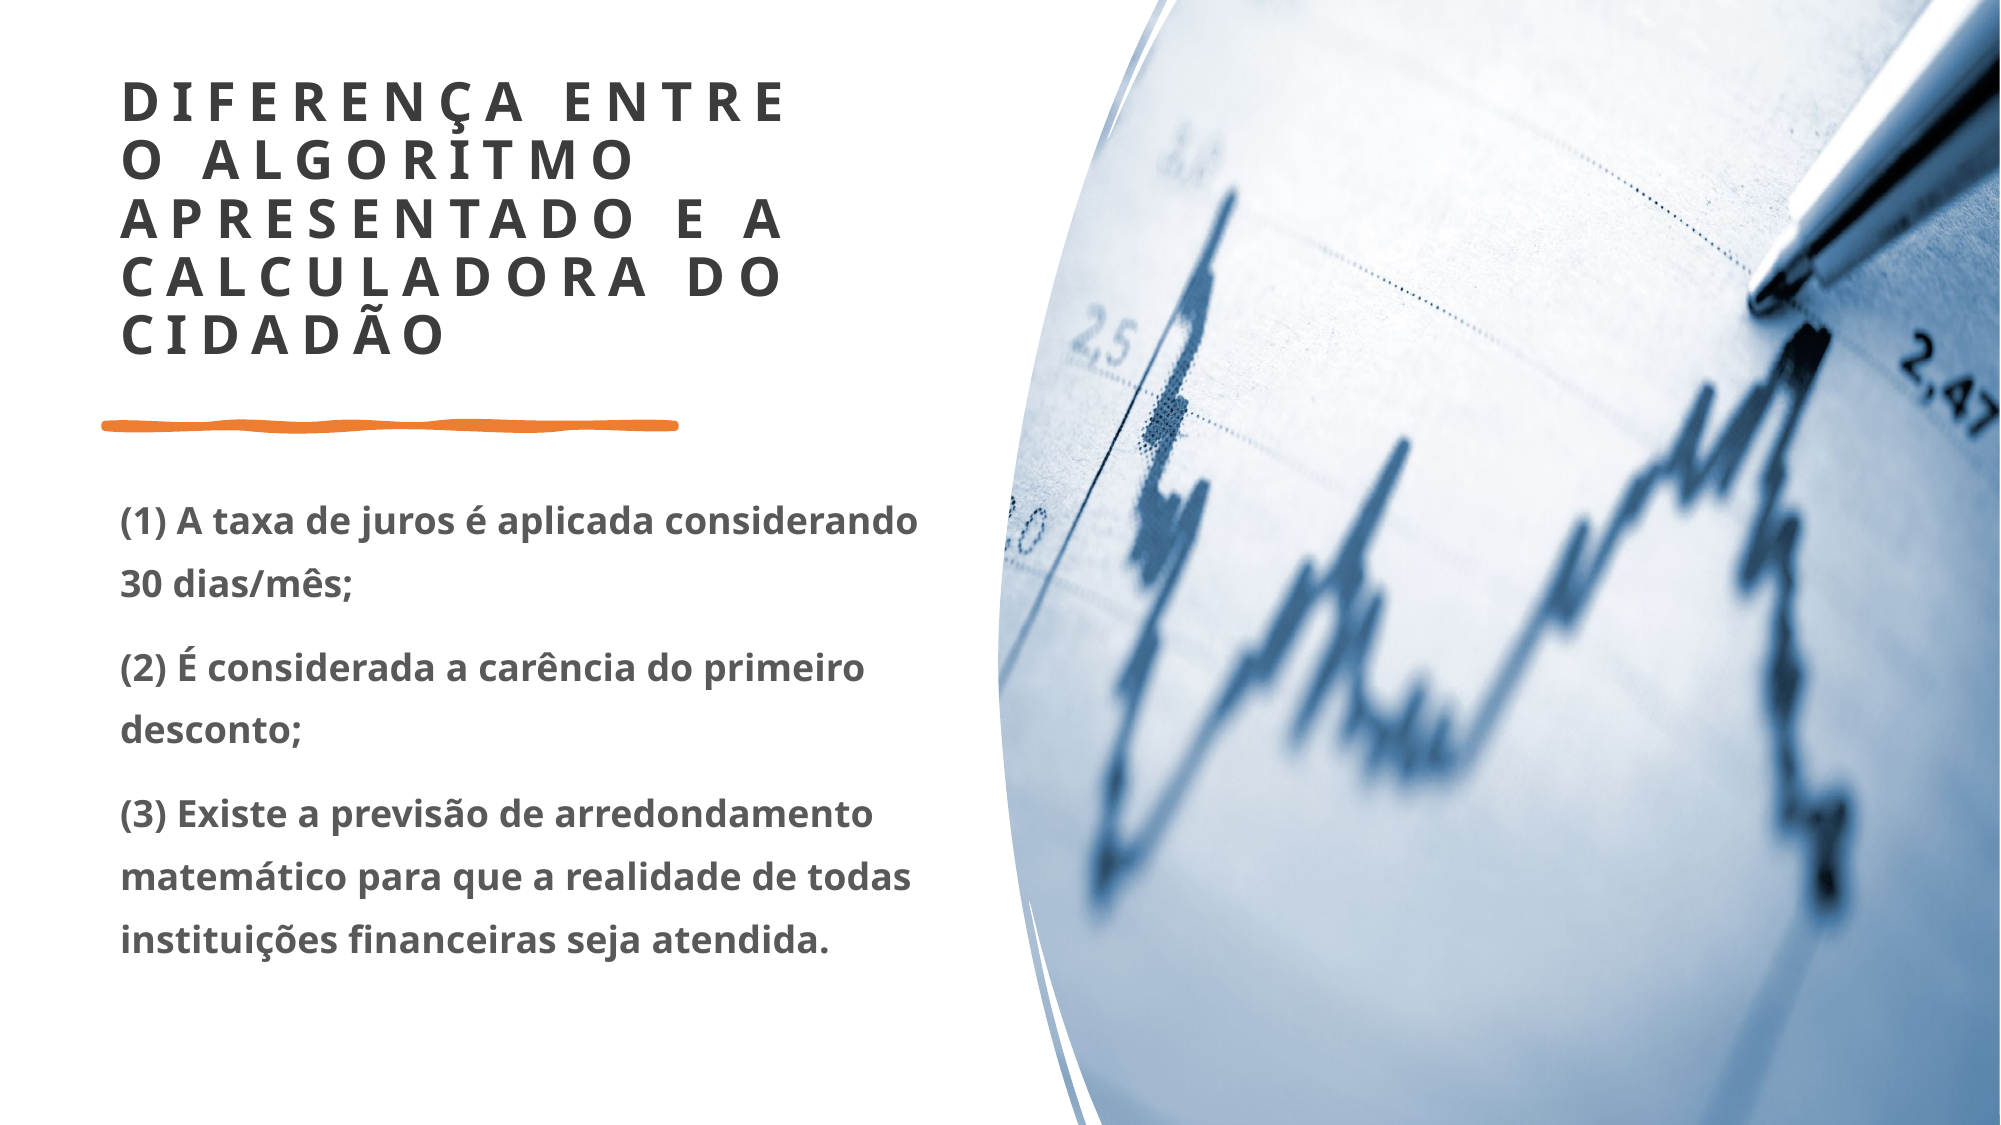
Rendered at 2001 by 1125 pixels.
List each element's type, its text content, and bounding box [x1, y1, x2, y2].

picture [998, 0, 2000, 1125]
text_box [0, 0, 998, 1125]
title Diferença entre o algoritmo apresentado e a calculadora do cidadão [105, 53, 822, 375]
list (1) A taxa de juros é aplicada considerando 30 dias/mês; (2) É considerada a carência do primeiro desconto; (3) Existe a previsão de arredondamento matemático para que a realidade de todas instituições financeiras seja atendida. [105, 471, 971, 1080]
text_box [103, 421, 676, 431]
